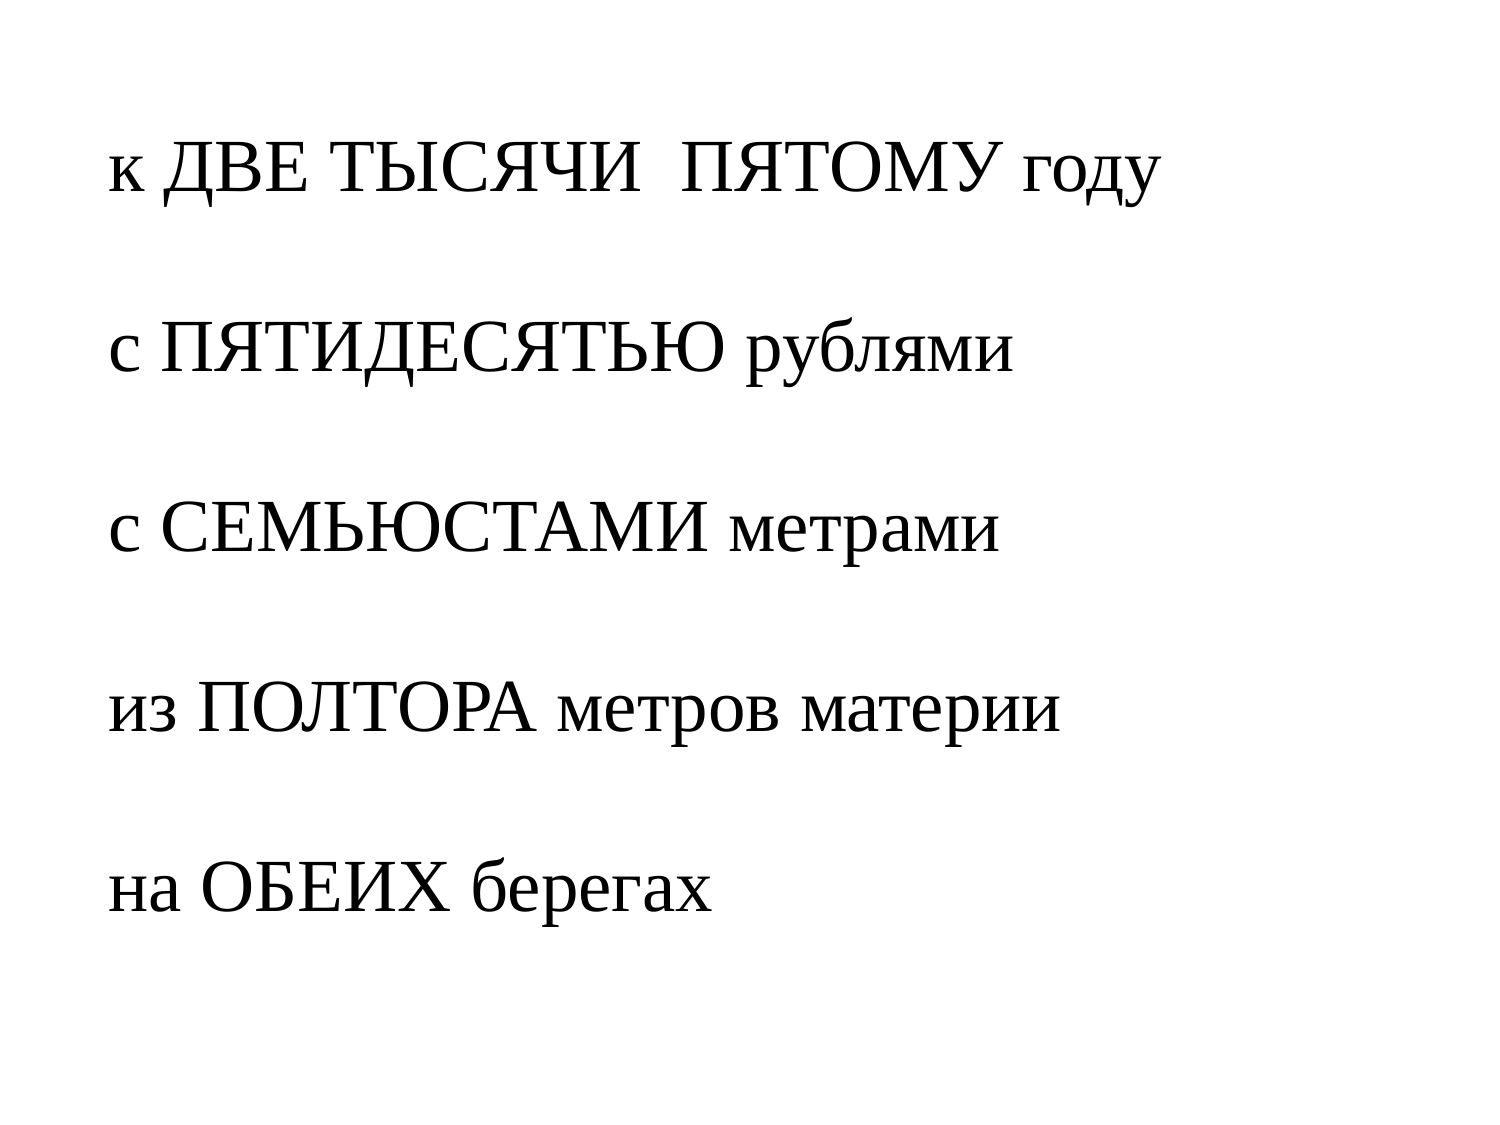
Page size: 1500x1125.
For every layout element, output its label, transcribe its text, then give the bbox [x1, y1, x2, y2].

text_box к ДВЕ ТЫСЯЧИ ПЯТОМУ году с ПЯТИДЕСЯТЬЮ рублями с СЕМЬЮСТАМИ метрами из ПОЛТОРА метров материи на ОБЕИХ берегах [93, 109, 1500, 935]
